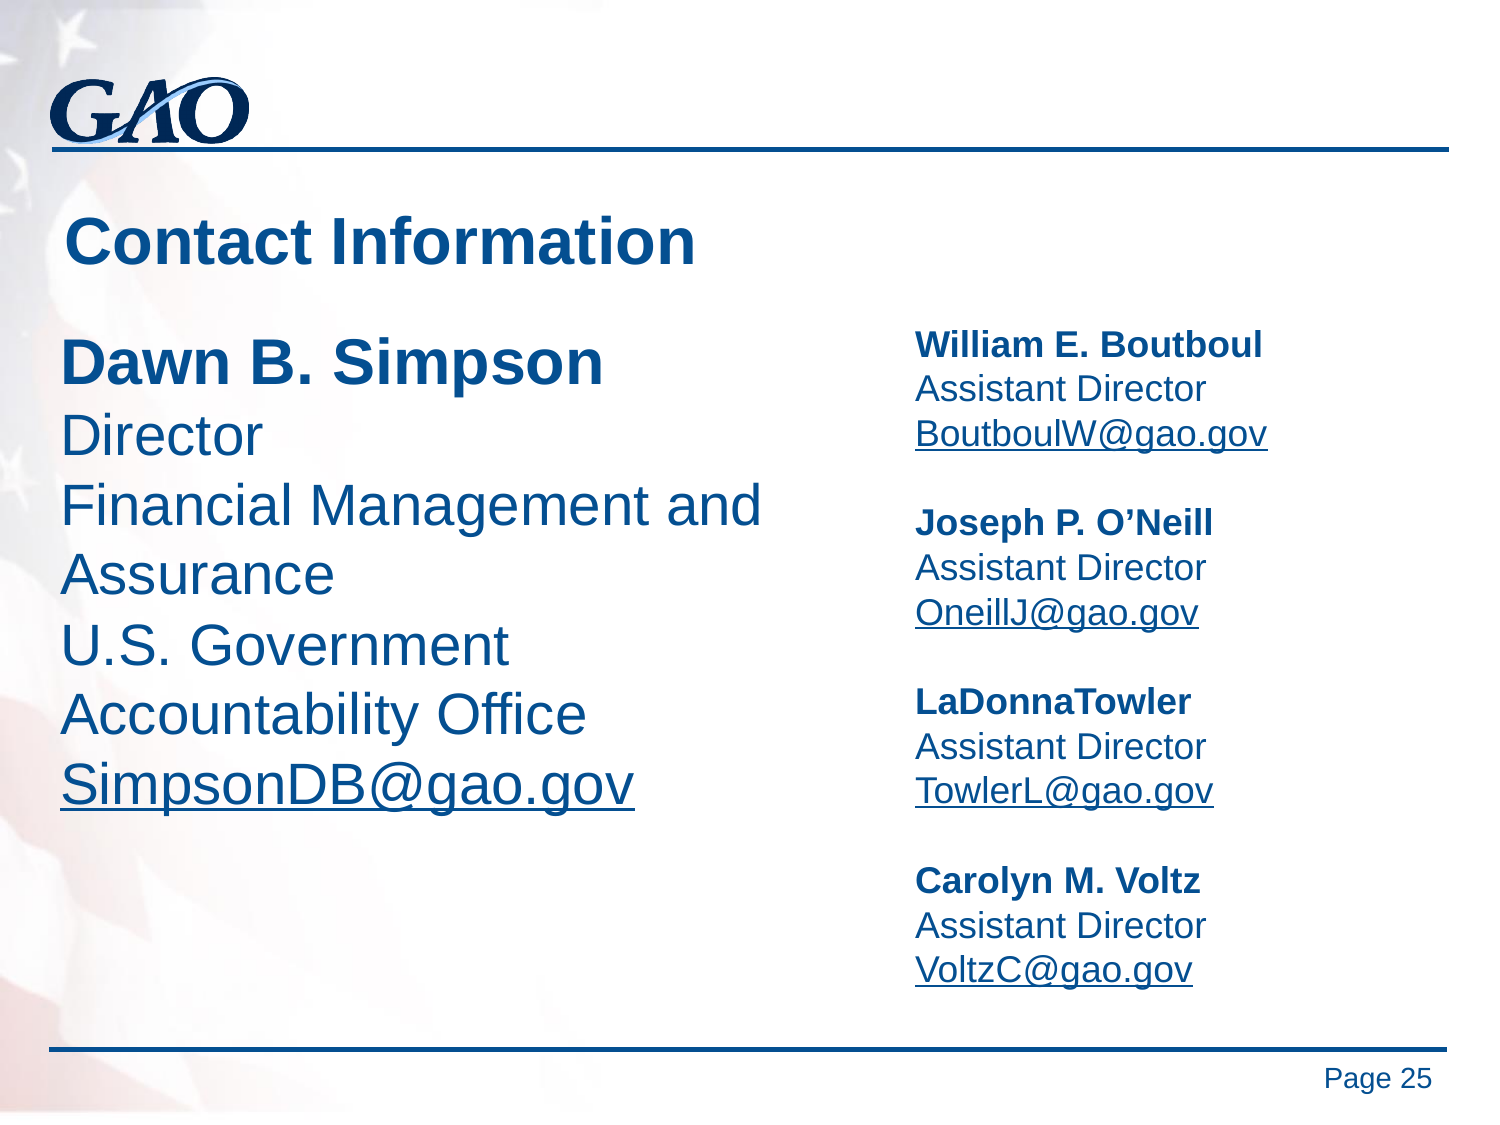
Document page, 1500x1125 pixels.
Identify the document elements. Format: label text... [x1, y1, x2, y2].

title Contact Information [49, 162, 1447, 313]
list Dawn B. Simpson Director Financial Management and Assurance U.S. Government Accountability Office SimpsonDB@gao.gov [45, 312, 892, 1006]
picture [0, 0, 1500, 1125]
list William E. Boutboul Assistant Director BoutboulW@gao.gov Joseph P. O’Neill Assistant Director OneillJ@gao.gov LaDonnaTowler Assistant Director TowlerL@gao.gov Carolyn M. Voltz Assistant Director VoltzC@gao.gov [900, 312, 1456, 1006]
slide_number Page 25 [1097, 1050, 1448, 1103]
